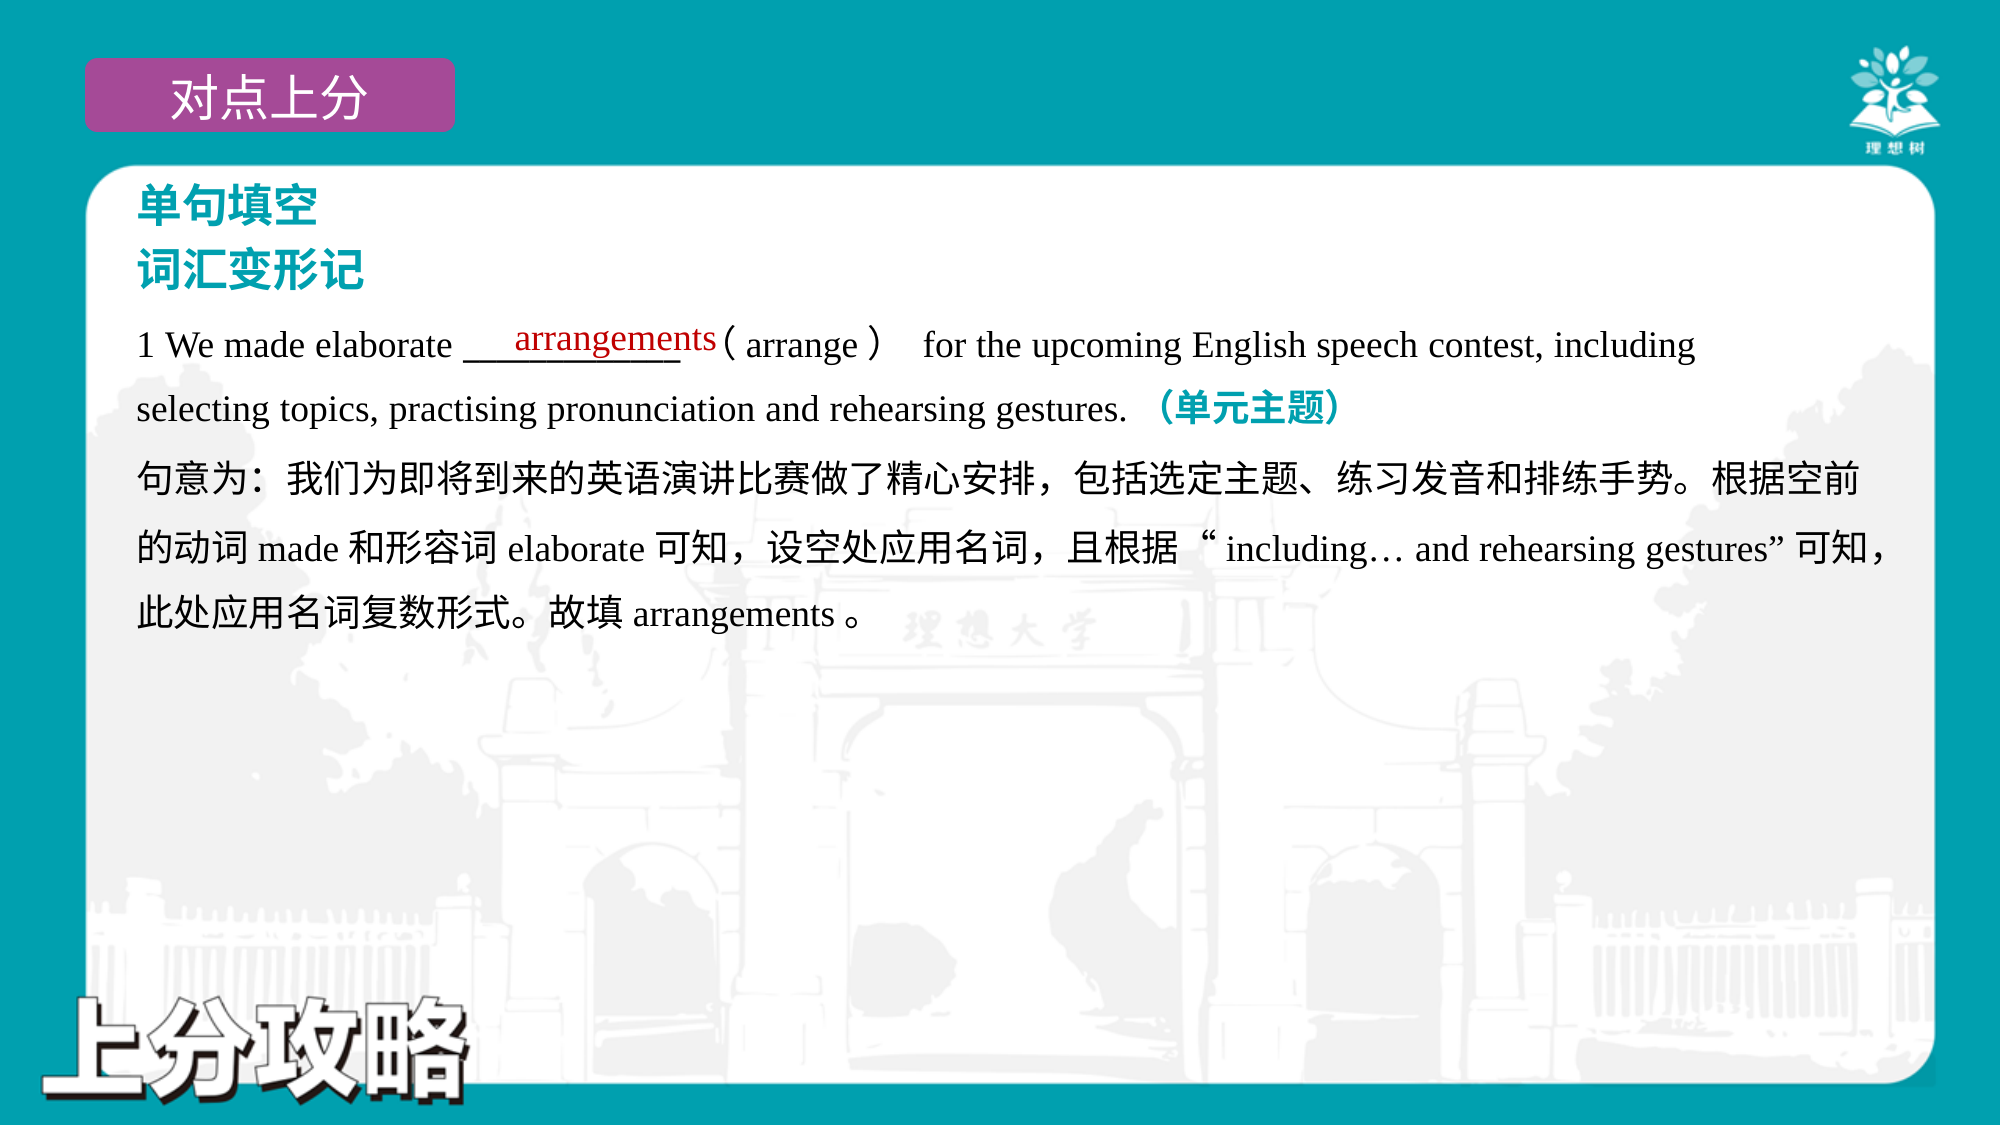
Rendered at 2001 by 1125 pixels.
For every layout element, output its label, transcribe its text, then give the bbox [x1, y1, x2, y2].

text_box 1 We made elaborate _____________ （arrange） for the upcoming English speech contest, including selecting topics, practising pronunciation and rehearsing gestures.（单元主题） [136, 295, 1865, 423]
picture [0, 0, 2000, 1125]
text_box 词汇变形记 [136, 240, 1865, 295]
text_box 句意为：我们为即将到来的英语演讲比赛做了精心安排，包括选定主题、练习发音和排练手势。根据空前 的动词made和形容词elaborate可知，设空处应用名词，且根据“including… and rehearsing gestures”可知， 此处应用名词复数形式。故填arrangements。 [136, 431, 1865, 628]
text_box 单句填空 [136, 176, 1865, 232]
text_box arrangements [501, 288, 731, 350]
